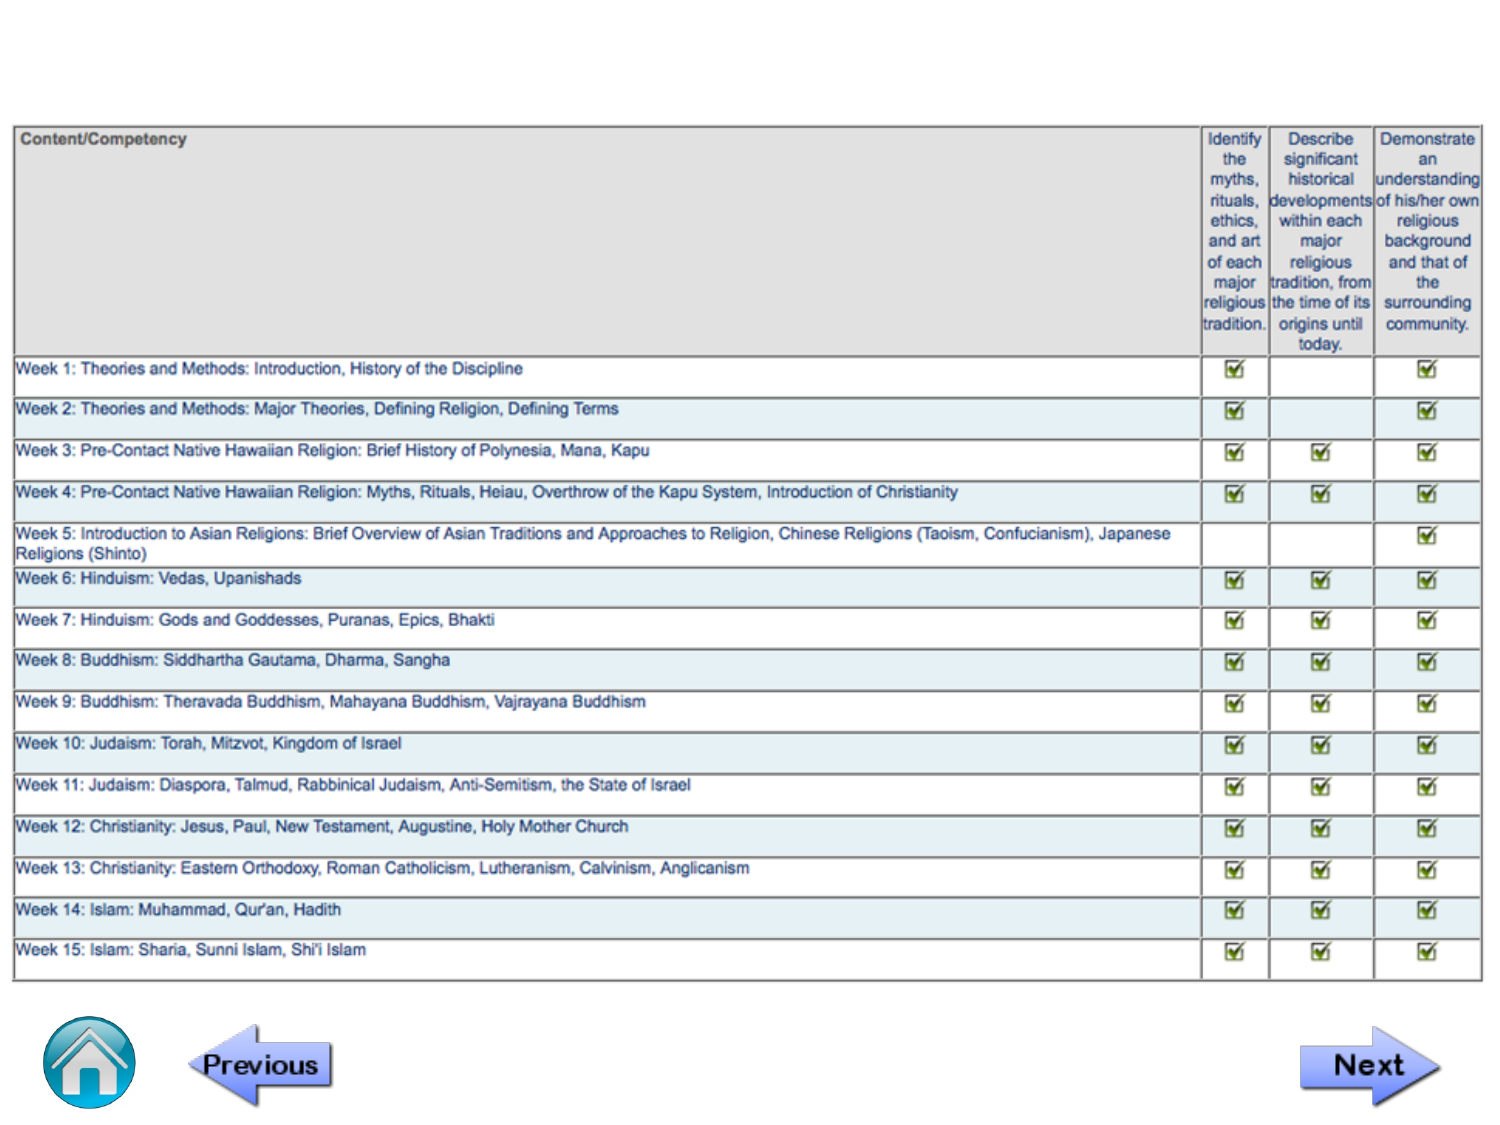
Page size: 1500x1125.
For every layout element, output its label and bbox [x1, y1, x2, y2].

picture [1299, 1025, 1447, 1113]
list [0, 110, 1500, 1006]
picture [37, 1009, 141, 1113]
picture [187, 1023, 338, 1113]
